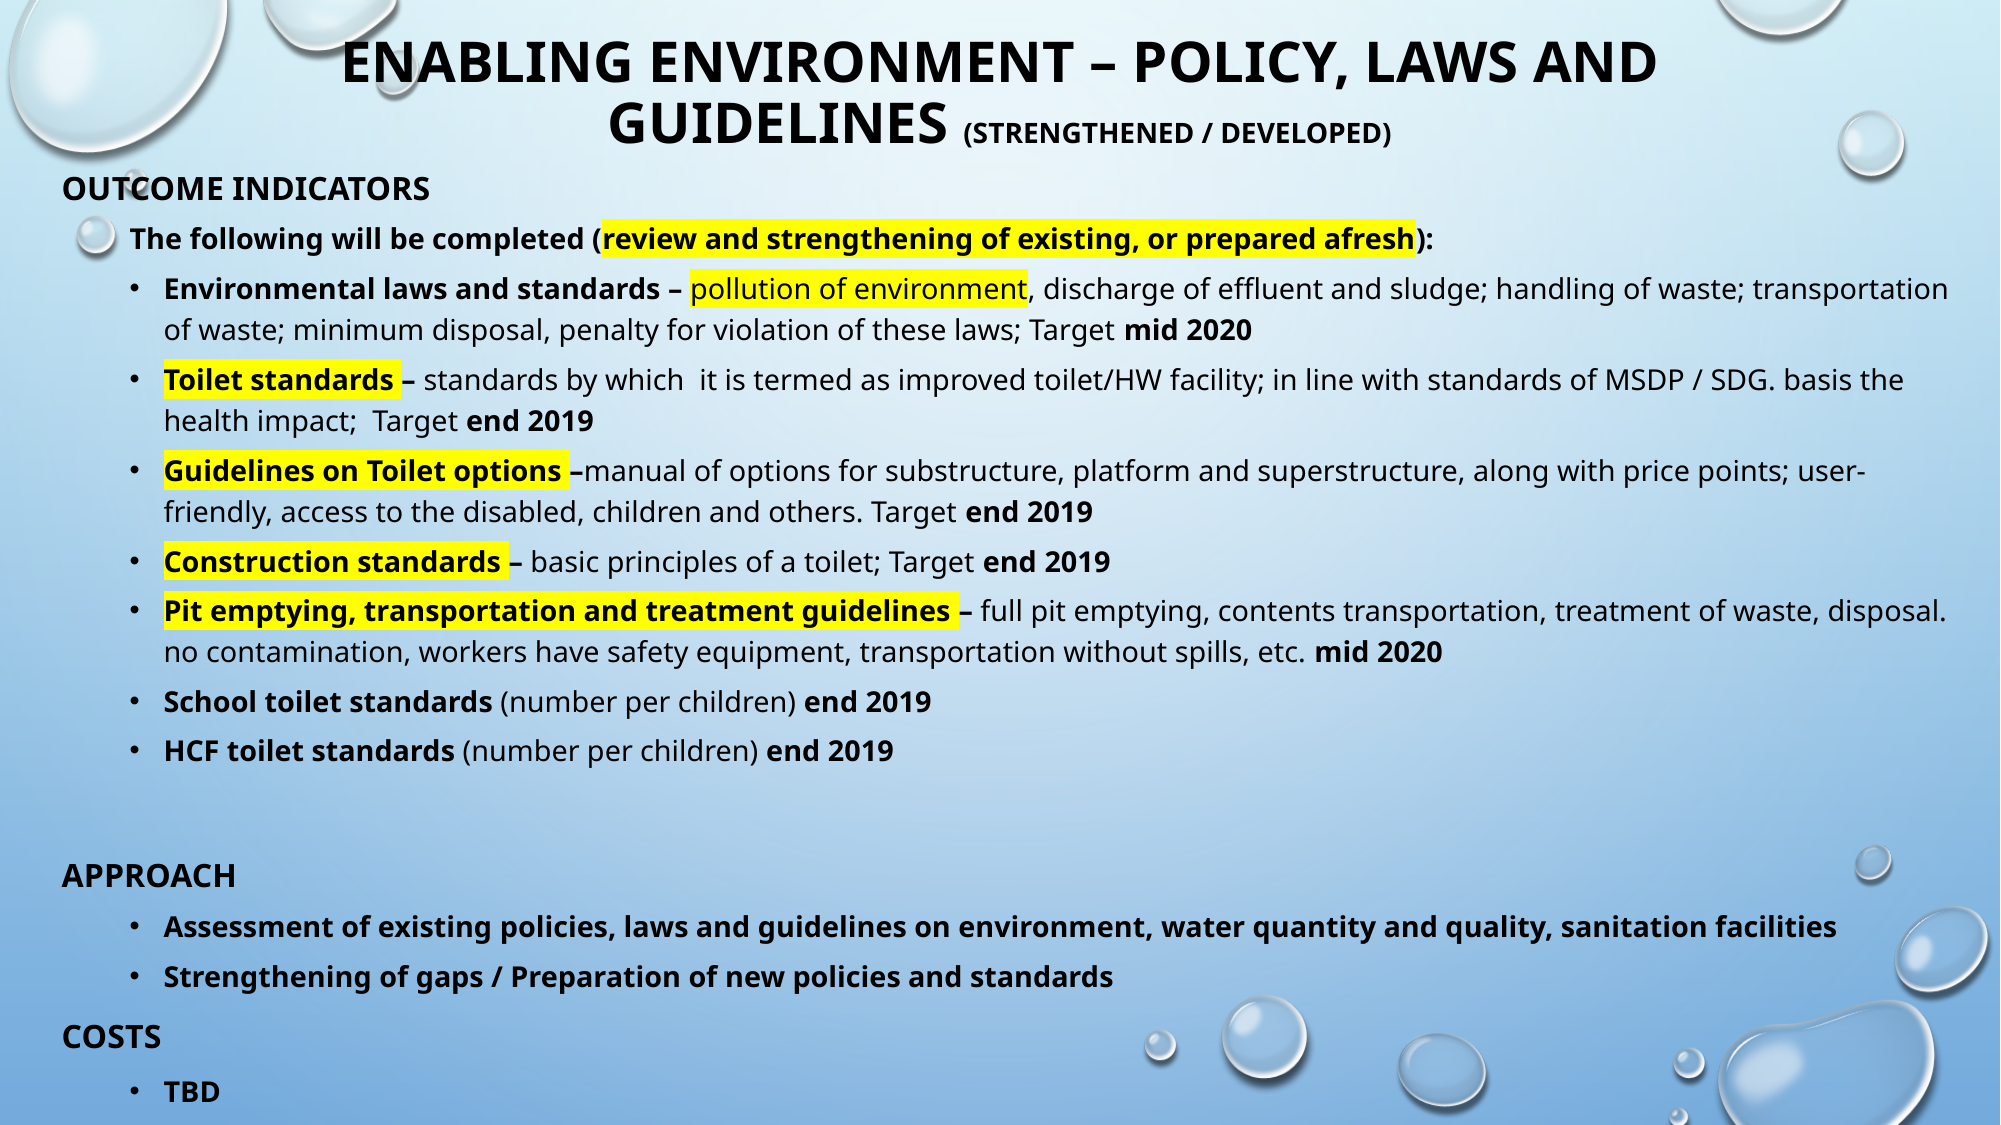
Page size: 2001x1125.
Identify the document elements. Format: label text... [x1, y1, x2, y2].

list Outcome indicators The following will be completed (review and strengthening of existing, or prepared afresh): Environmental laws and standards – pollution of environment, discharge of effluent and sludge; handling of waste; transportation of waste; minimum disposal, penalty for violation of these laws; Target mid 2020 Toilet standards – standards by which it is termed as improved toilet/HW facility; in line with standards of MSDP / SDG. basis the health impact; Target end 2019 Guidelines on Toilet options –manual of options for substructure, platform and superstructure, along with price points; user-friendly, access to the disabled, children and others. Target end 2019 Construction standards – basic principles of a toilet; Target end 2019 Pit emptying, transportation and treatment guidelines – full pit emptying, contents transportation, treatment of waste, disposal. no contamination, workers have safety equipment, transportation without spills, etc. mid 2020 School toilet standards (number per children) end 2019 HCF toilet standards (number per children) end 2019 Approach Assessment of existing policies, laws and guidelines on environment, water quantity and quality, sanitation facilities Strengthening of gaps / Preparation of new policies and standards Costs TBD [46, 152, 1977, 1125]
picture [0, 0, 2000, 1125]
title Enabling environment – policy, Laws and guidelines (Strengthened / developed) [149, 25, 1851, 152]
